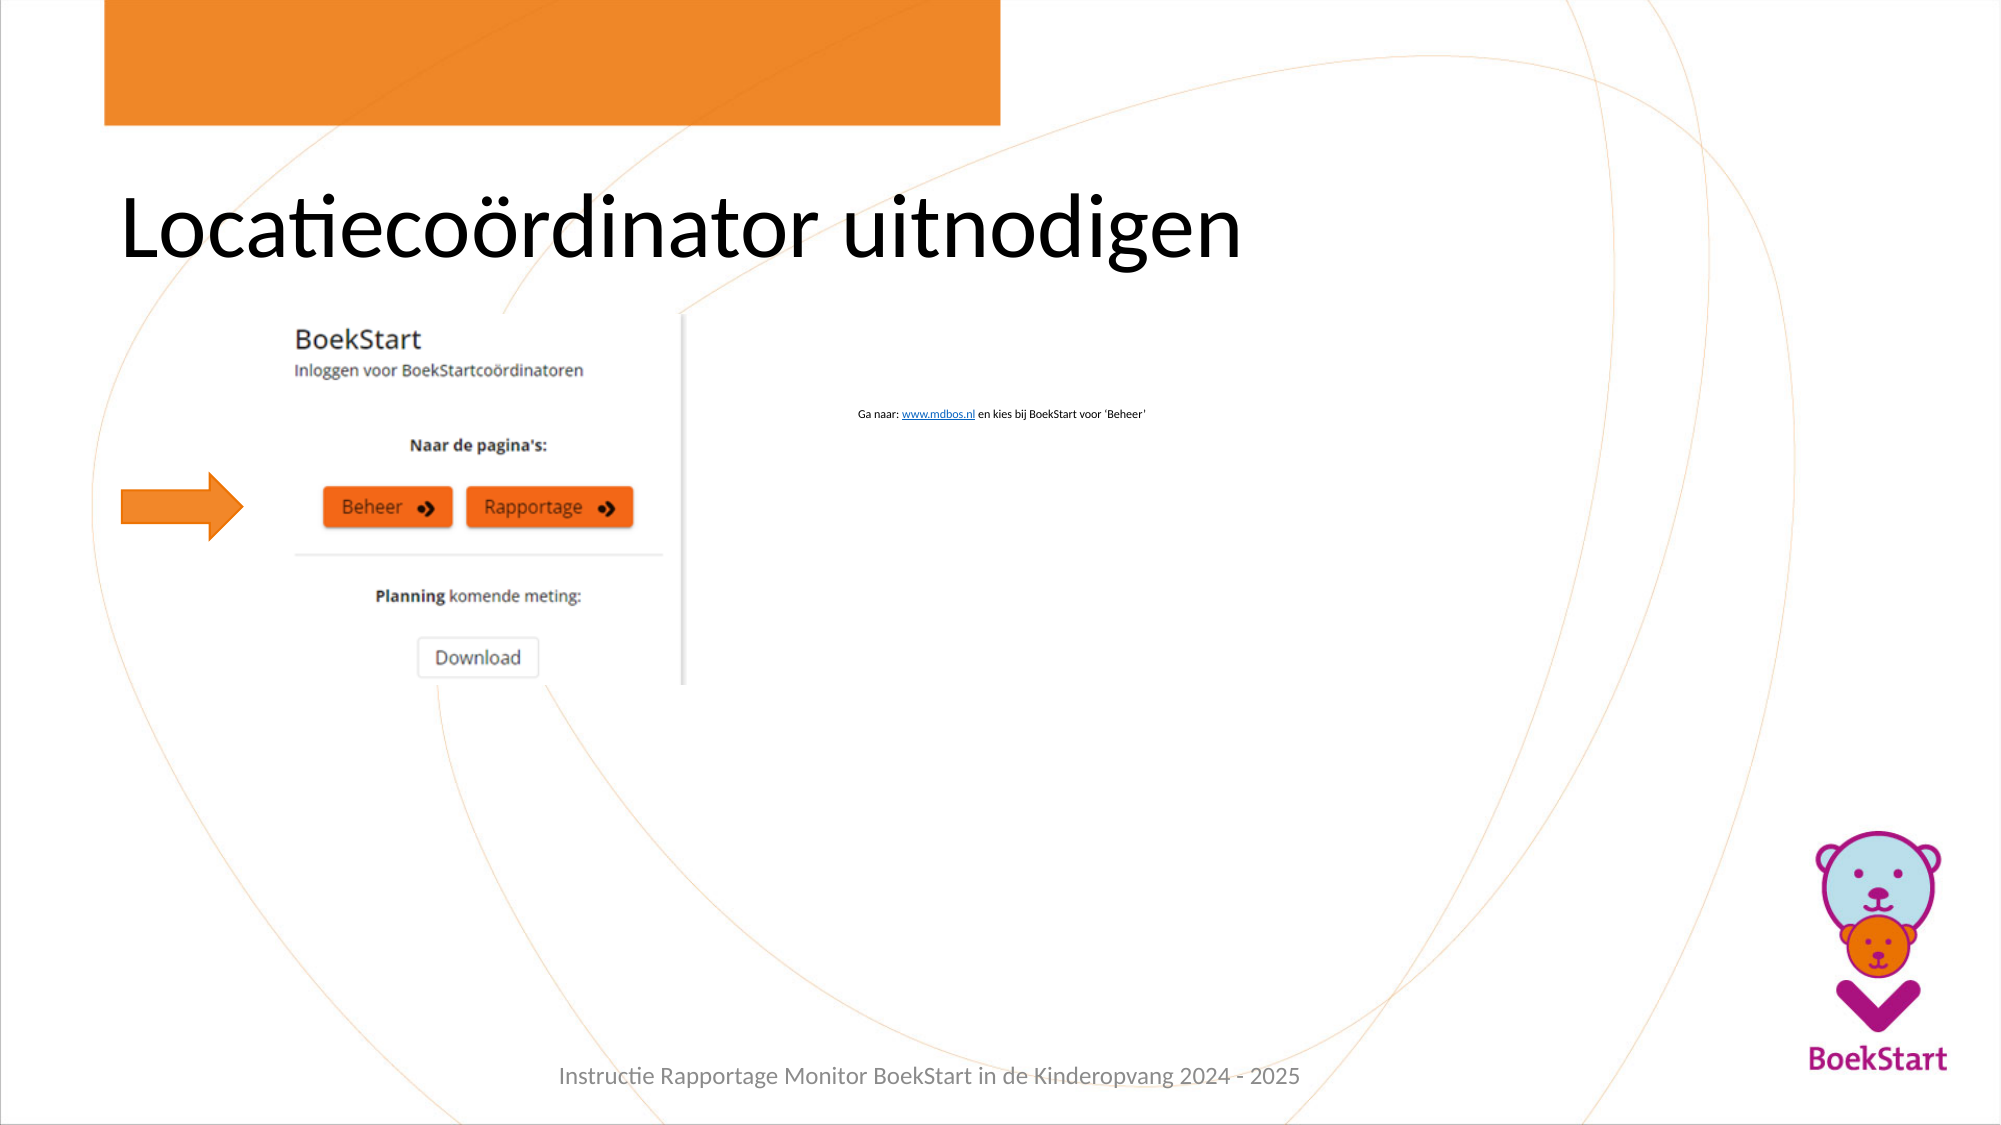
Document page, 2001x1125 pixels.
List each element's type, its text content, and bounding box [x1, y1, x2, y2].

text_box [120, 471, 244, 542]
footer Instructie Rapportage Monitor BoekStart in de Kinderopvang 2024 - 2025 [486, 1044, 1386, 1105]
list Ga naar: www.mdbos.nl en kies bij BoekStart voor ‘Beheer’ [843, 398, 1663, 503]
title Locatiecoördinator uitnodigen [105, 158, 1863, 297]
picture [0, 0, 2001, 1125]
